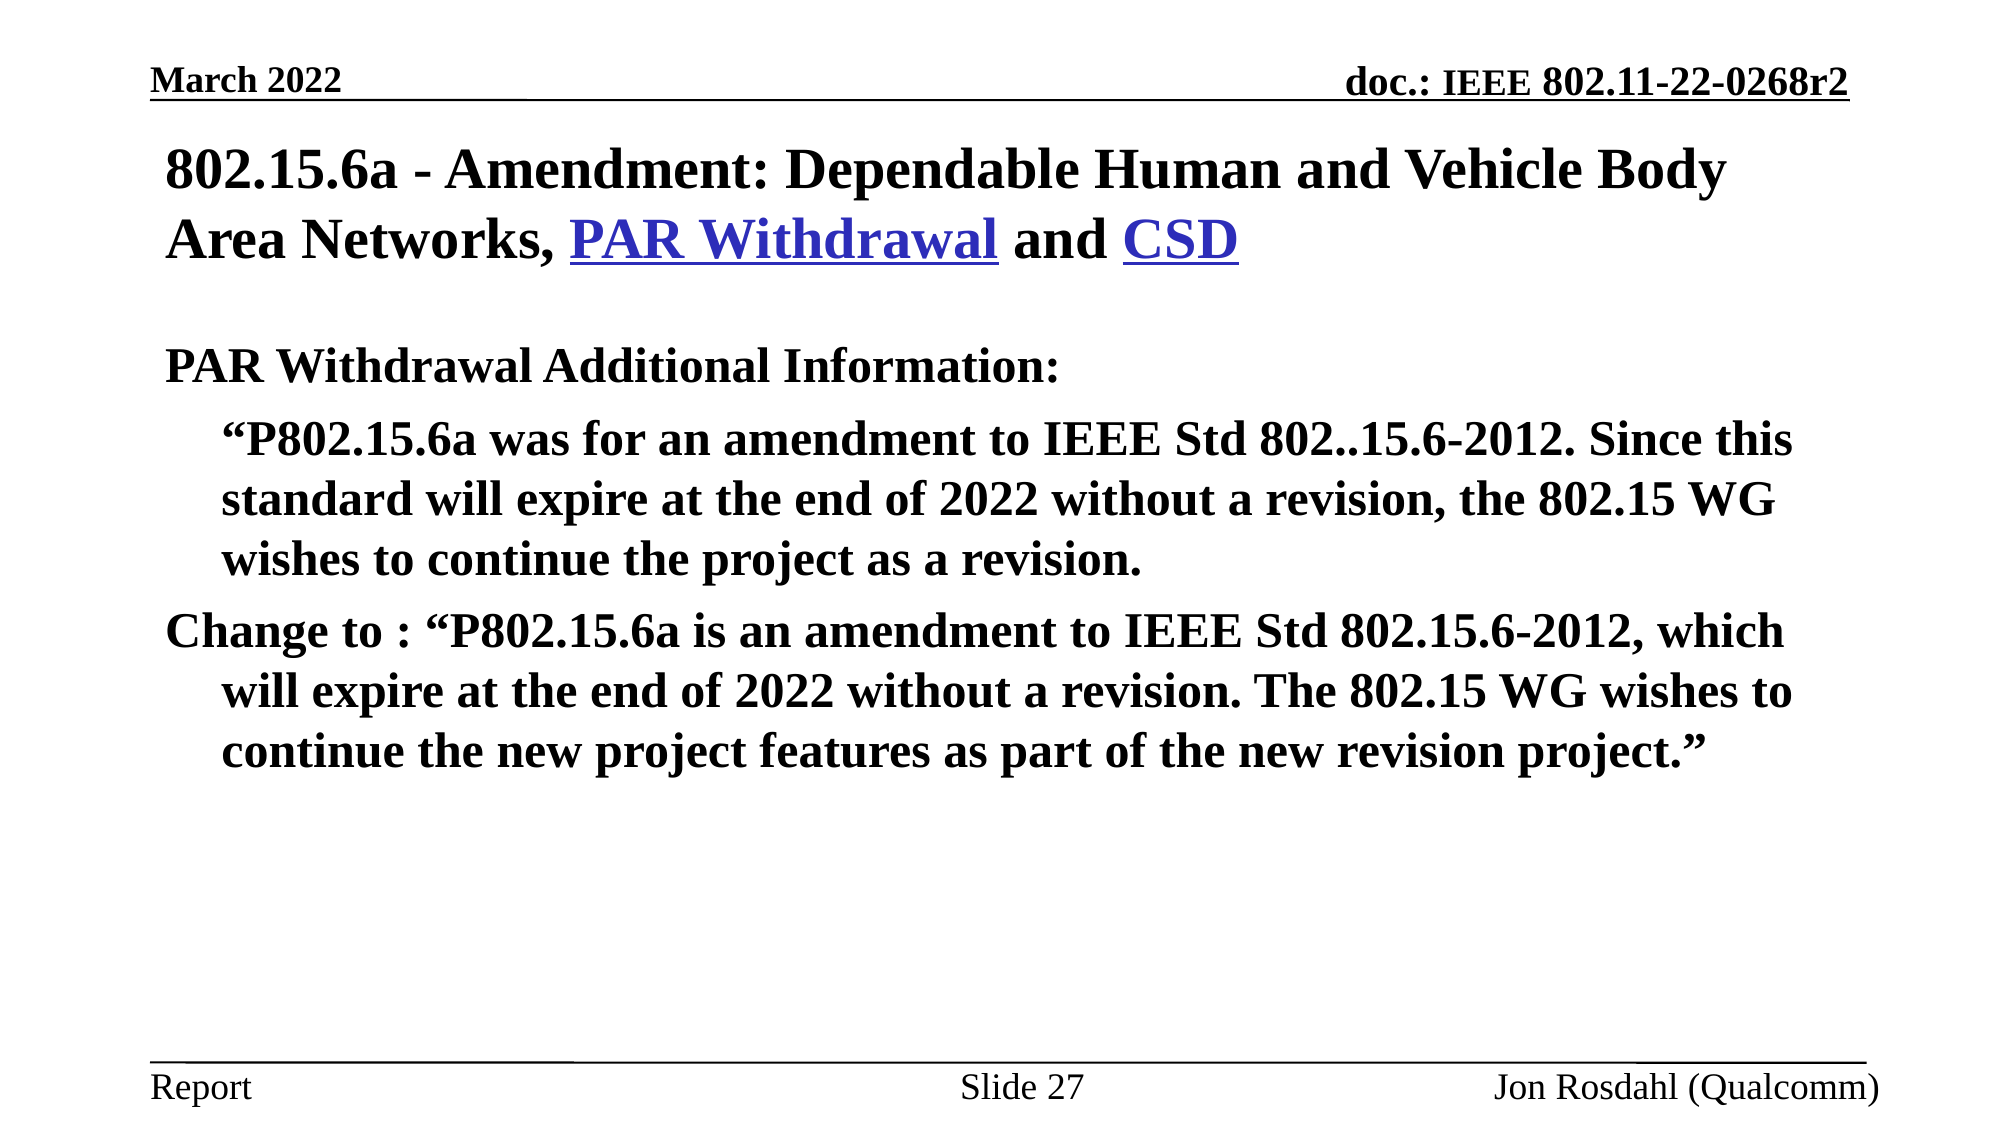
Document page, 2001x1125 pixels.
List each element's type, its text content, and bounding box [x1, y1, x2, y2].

footer Jon Rosdahl (Qualcomm) [1436, 1061, 1881, 1108]
slide_number Slide 27 [950, 1061, 1095, 1125]
title 802.15.6a - Amendment: Dependable Human and Vehicle Body Area Networks, PAR Withdrawal and CSD [149, 112, 1850, 288]
list PAR Withdrawal Additional Information: “P802.15.6a was for an amendment to IEEE Std 802..15.6-2012. Since this standard will expire at the end of 2022 without a revision, the 802.15 WG wishes to continue the project as a revision. Change to : “P802.15.6a is an amendment to IEEE Std 802.15.6-2012, which will expire at the end of 2022 without a revision. The 802.15 WG wishes to continue the new project features as part of the new revision project.” [149, 324, 1850, 1000]
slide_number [149, 49, 431, 100]
